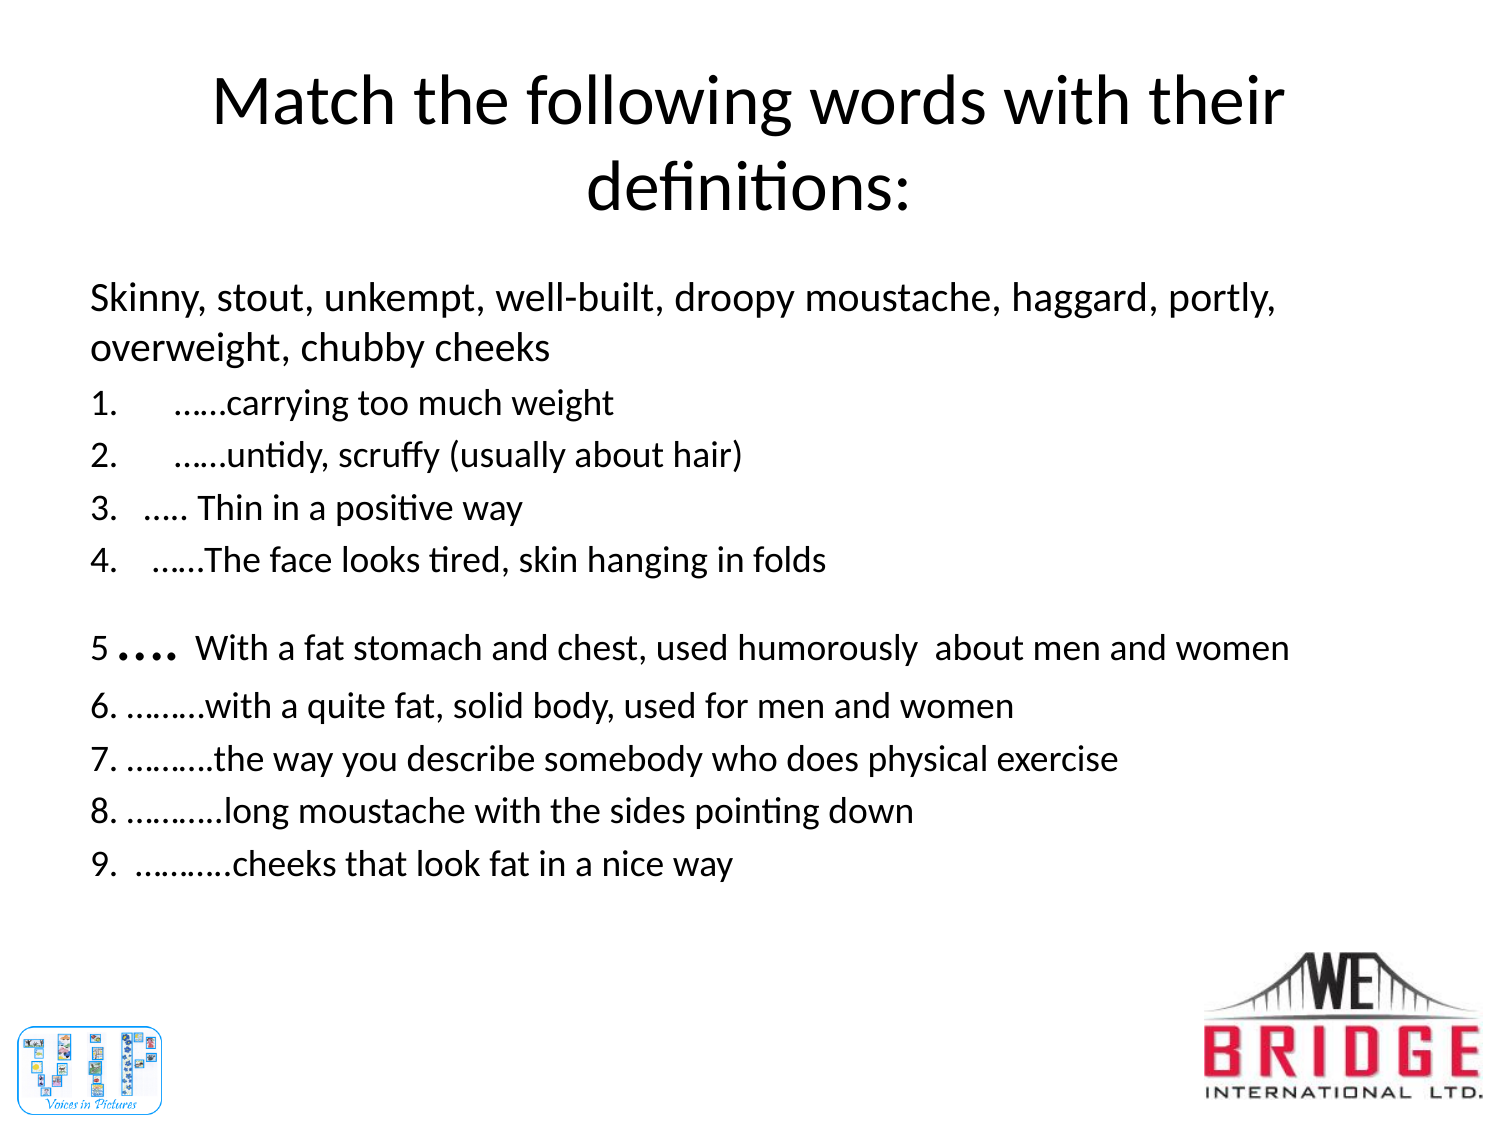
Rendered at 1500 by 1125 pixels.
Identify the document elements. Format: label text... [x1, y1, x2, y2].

title Match the following words with their definitions: [75, 45, 1425, 233]
picture [1204, 951, 1483, 1101]
list Skinny, stout, unkempt, well-built, droopy moustache, haggard, portly, overweight, chubby cheeks ……carrying too much weight ……untidy, scruffy (usually about hair) 3. ….. Thin in a positive way 4. ……The face looks tired, skin hanging in folds 5 …. With a fat stomach and chest, used humorously about men and women 6. ………with a quite fat, solid body, used for men and women 7. ……….the way you describe somebody who does physical exercise 8. ………..long moustache with the sides pointing down 9. ………..cheeks that look fat in a nice way [75, 262, 1425, 1005]
picture [17, 1025, 163, 1115]
